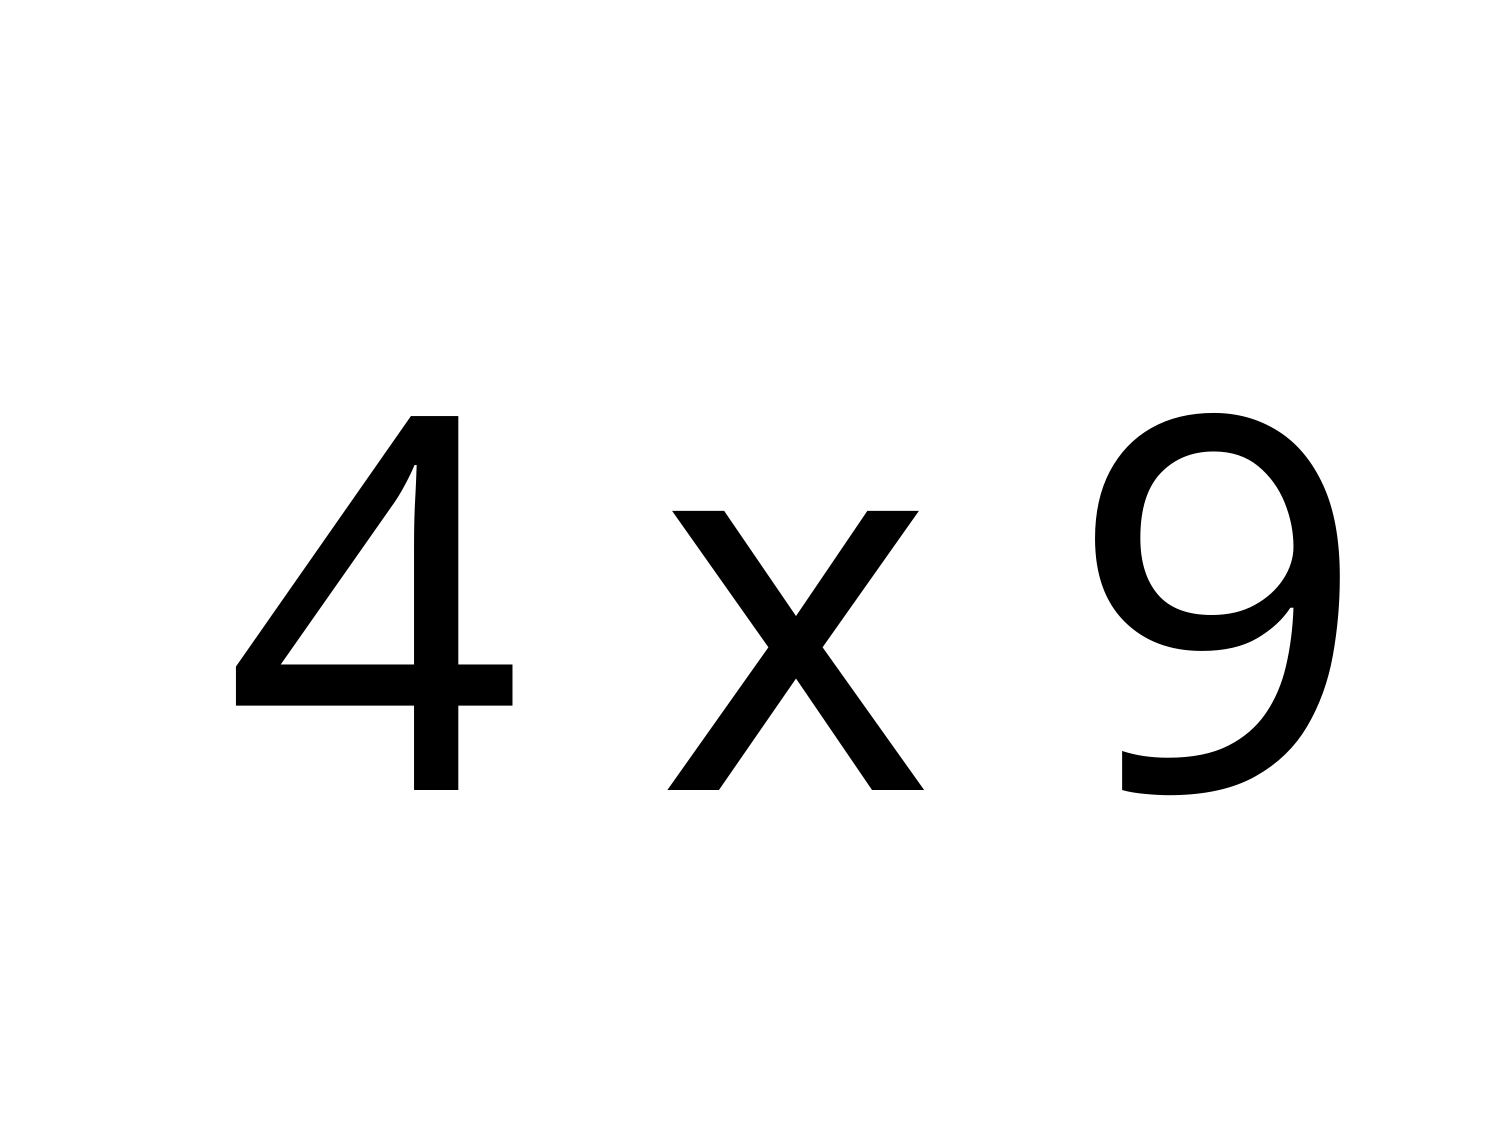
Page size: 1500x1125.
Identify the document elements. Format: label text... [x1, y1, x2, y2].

list 4 x 9 [75, 262, 1425, 1005]
